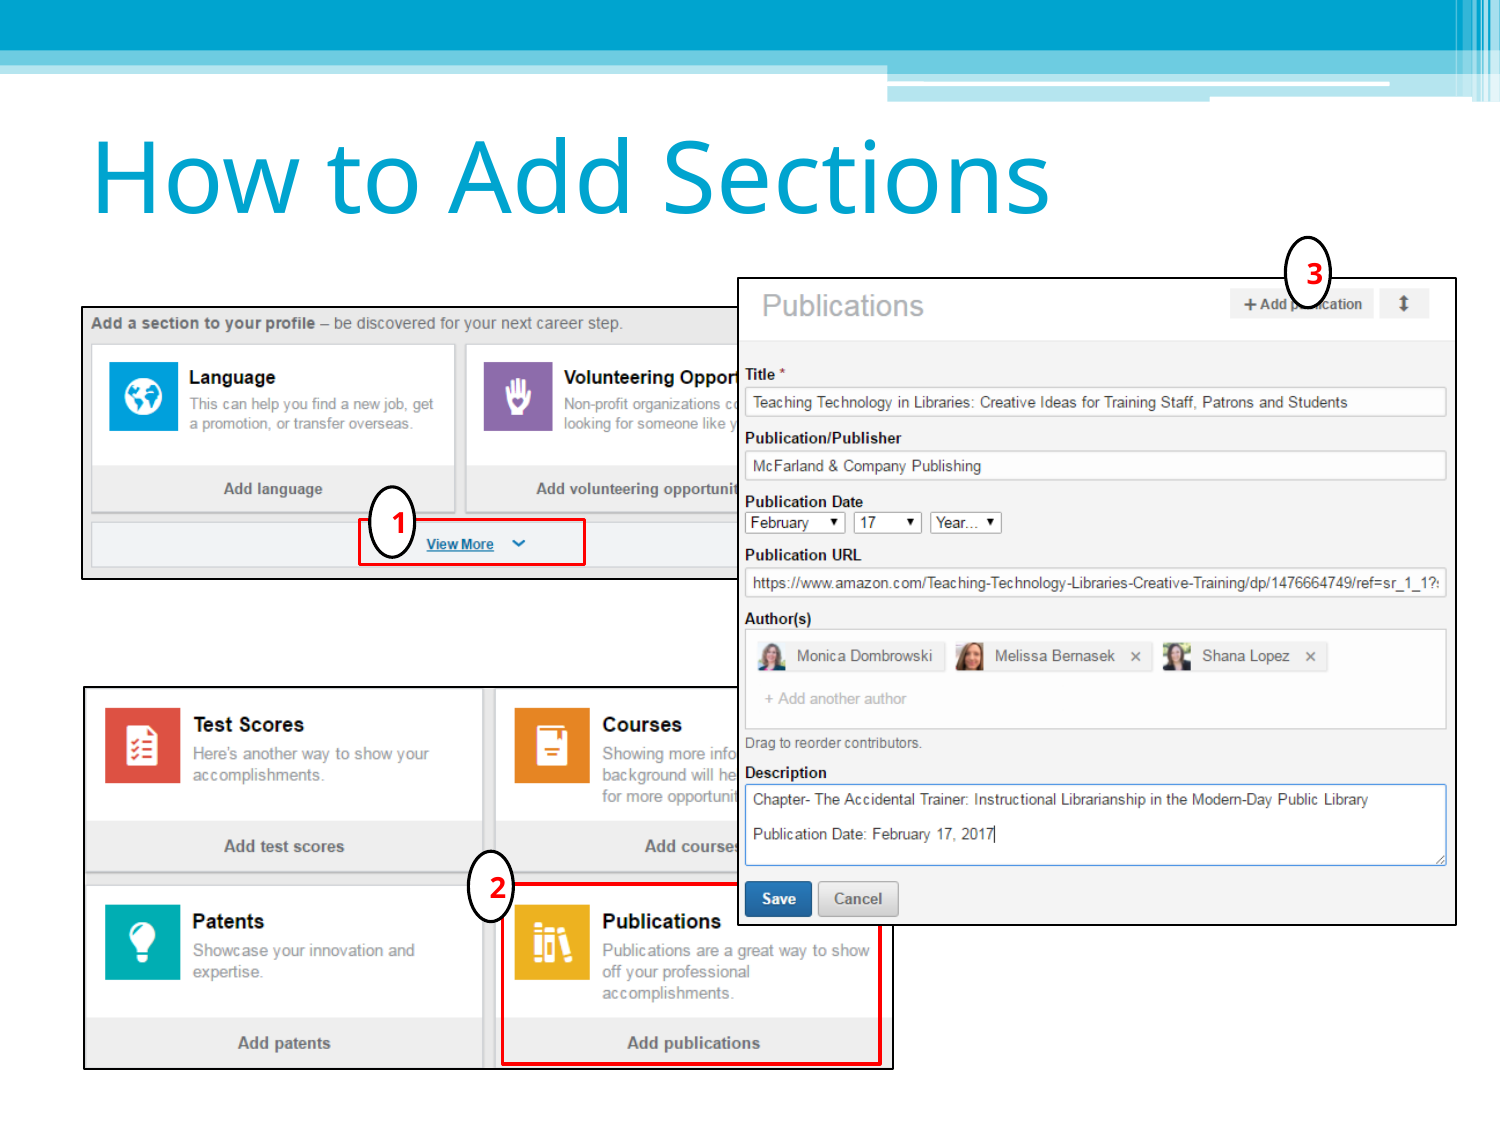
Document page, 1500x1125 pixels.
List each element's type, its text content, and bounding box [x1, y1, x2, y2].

text_box 3 [1285, 237, 1331, 278]
title How to Add Sections [75, 85, 1425, 261]
picture [82, 278, 1456, 1069]
